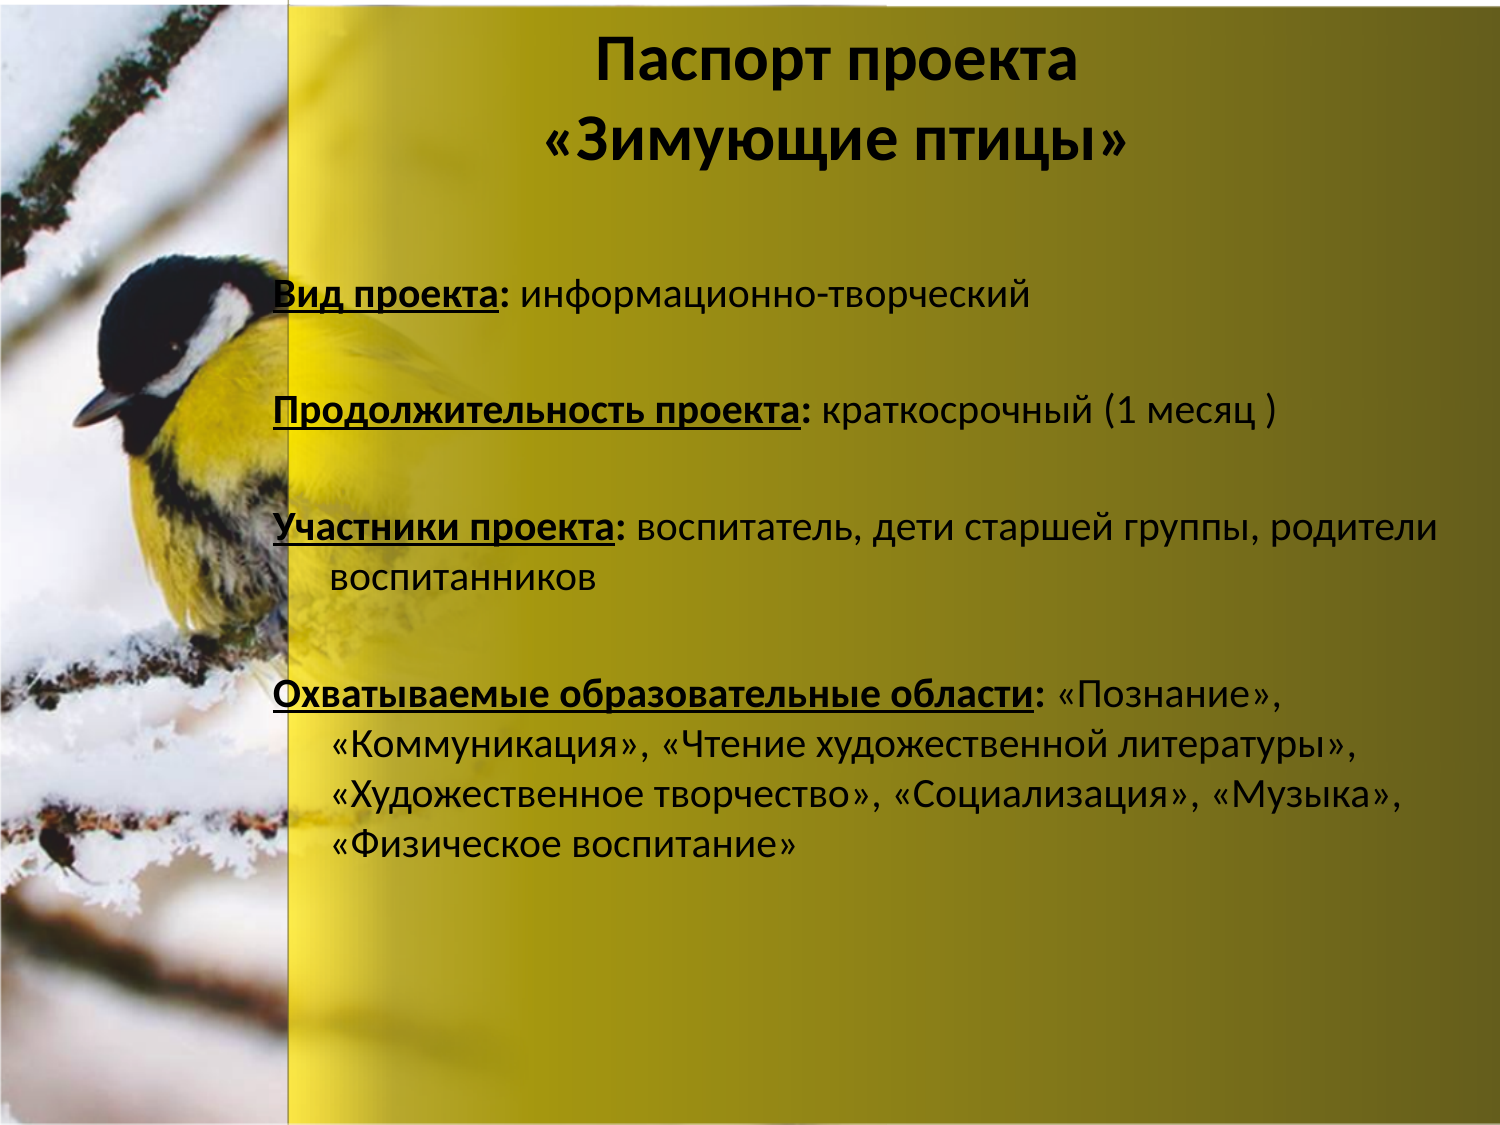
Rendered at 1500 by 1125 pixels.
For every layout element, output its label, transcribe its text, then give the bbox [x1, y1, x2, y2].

title Паспорт проекта «Зимующие птицы» [257, 0, 1418, 188]
list Вид проекта: информационно-творческий Продолжительность проекта: краткосрочный (1 месяц ) Участники проекта: воспитатель, дети старшей группы, родители воспитанников Охватываемые образовательные области: «Познание», «Коммуникация», «Чтение художественной литературы», «Художественное творчество», «Социализация», «Музыка», «Физическое воспитание» [257, 257, 1500, 1048]
picture [0, 0, 1500, 1125]
